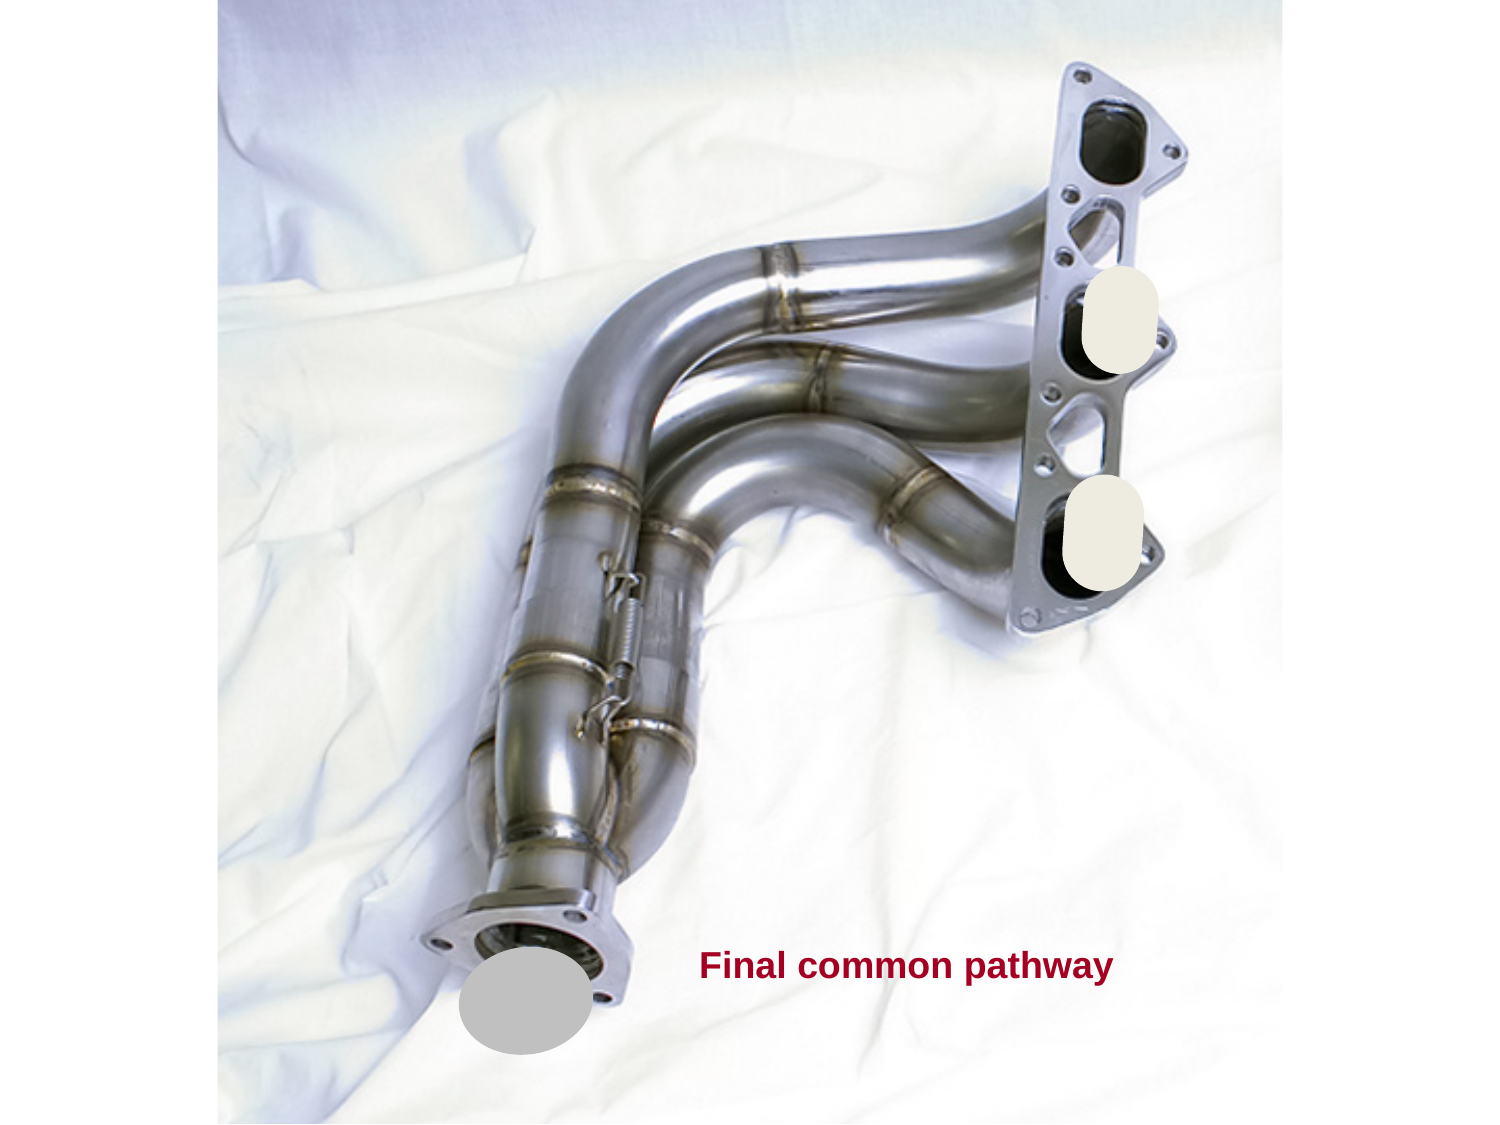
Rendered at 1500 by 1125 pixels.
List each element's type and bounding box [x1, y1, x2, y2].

picture [217, 0, 1283, 1124]
